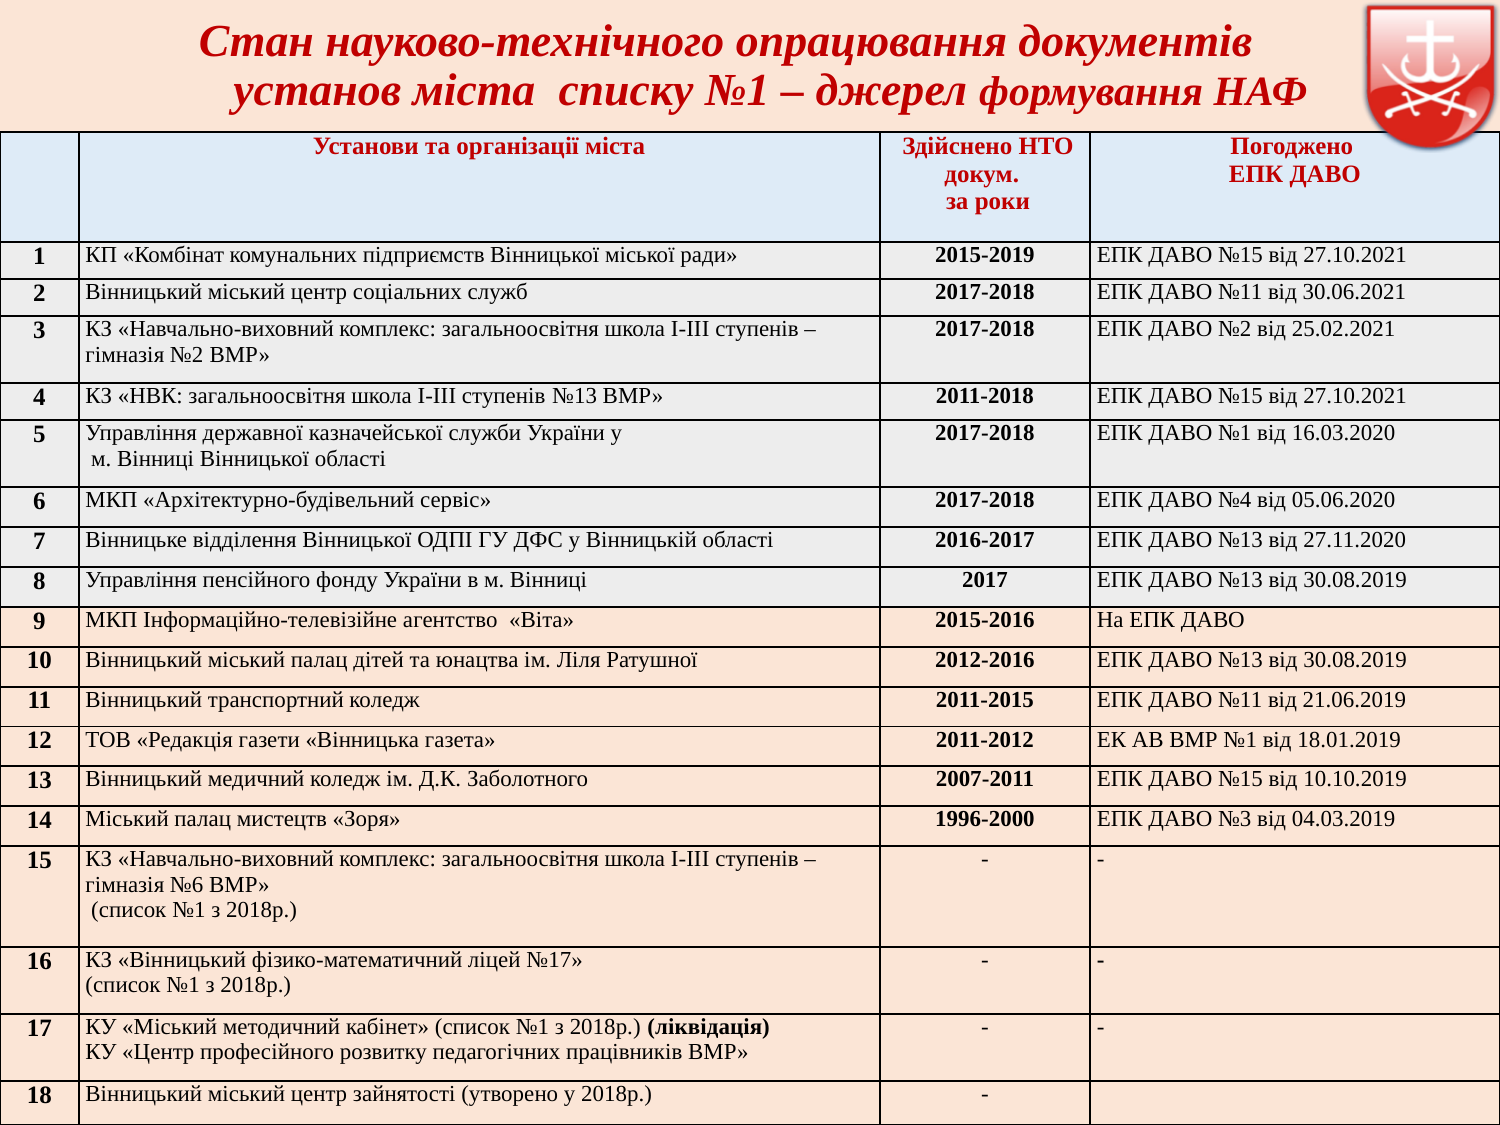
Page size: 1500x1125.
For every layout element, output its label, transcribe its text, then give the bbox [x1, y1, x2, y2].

table_header Установи та організації міста [80, 133, 879, 241]
table_cell Вінницький міський центр зайнятості (утворено у 2018р.) [80, 1082, 879, 1124]
table_cell - [1091, 1015, 1499, 1080]
table_cell 2007-2011 [881, 767, 1089, 805]
table_cell КЗ «НВК: загальноосвітня школа І-ІІІ ступенів №13 ВМР» [80, 384, 879, 419]
table_cell ЕПК ДАВО №13 від 30.08.2019 [1091, 568, 1499, 606]
table_cell 15 [1, 847, 78, 946]
picture [1359, 0, 1500, 153]
table_cell ЕПК ДАВО №1 від 16.03.2020 [1091, 421, 1499, 486]
table_cell КЗ «Навчально-виховний комплекс: загальноосвітня школа І-ІІІ ступенів – гімназія №2 ВМР» [80, 317, 879, 382]
table_cell - [1091, 847, 1499, 946]
table_cell МКП «Архітектурно-будівельний сервіс» [80, 488, 879, 526]
table_cell 7 [1, 528, 78, 566]
table_cell ЕПК ДАВО №2 від 25.02.2021 [1091, 317, 1499, 382]
table_cell ЕПК ДАВО №11 від 30.06.2021 [1091, 280, 1499, 315]
table_cell - [881, 948, 1089, 1013]
table_cell 2017-2018 [881, 421, 1089, 486]
table_cell 12 [1, 727, 78, 765]
table_cell 1 [1, 243, 78, 278]
table_cell - [1091, 948, 1499, 1013]
table_cell 13 [1, 767, 78, 805]
table_cell КУ «Міський методичний кабінет» (список №1 з 2018р.) (ліквідація) КУ «Центр професійного розвитку педагогічних працівників ВМР» [80, 1015, 879, 1080]
table_cell ЕПК ДАВО №13 від 30.08.2019 [1091, 648, 1499, 686]
table_cell - [881, 1082, 1089, 1124]
table_cell 2017-2018 [881, 280, 1089, 315]
table_cell Вінницький транспортний коледж [80, 688, 879, 726]
table_cell 2011-2018 [881, 384, 1089, 419]
table_cell МКП Інформаційно-телевізійне агентство «Віта» [80, 608, 879, 646]
table_cell ЕПК ДАВО №15 від 27.10.2021 [1091, 243, 1499, 278]
table_cell 2017 [881, 568, 1089, 606]
table_cell ЕПК ДАВО №4 від 05.06.2020 [1091, 488, 1499, 526]
table_cell На ЕПК ДАВО [1091, 608, 1499, 646]
table_cell ЕПК ДАВО №15 від 10.10.2019 [1091, 767, 1499, 805]
table_cell 2017-2018 [881, 488, 1089, 526]
table_cell 5 [1, 421, 78, 486]
title Стан науково-технічного опрацювання документів установ міста списку №1 – джерел формування НАФ [0, 0, 1359, 131]
table_cell 2016-2017 [881, 528, 1089, 566]
table_cell 9 [1, 608, 78, 646]
table_cell ЕПК ДАВО №13 від 27.11.2020 [1091, 528, 1499, 566]
table_cell Вінницький медичний коледж ім. Д.К. Заболотного [80, 767, 879, 805]
table_cell КП «Комбінат комунальних підприємств Вінницької міської ради» [80, 243, 879, 278]
table_cell ЕК АВ ВМР №1 від 18.01.2019 [1091, 727, 1499, 765]
table_cell 2 [1, 280, 78, 315]
table_cell 2015-2019 [881, 243, 1089, 278]
table_cell 2015-2016 [881, 608, 1089, 646]
table_cell Вінницький міський центр соціальних служб [80, 280, 879, 315]
table_header [1, 133, 78, 241]
table_cell 2017-2018 [881, 317, 1089, 382]
table_cell ЕПК ДАВО №3 від 04.03.2019 [1091, 807, 1499, 845]
table_cell ТОВ «Редакція газети «Вінницька газета» [80, 727, 879, 765]
table_cell 4 [1, 384, 78, 419]
table_cell Управління державної казначейської служби України у м. Вінниці Вінницької області [80, 421, 879, 486]
table_cell 2011-2012 [881, 727, 1089, 765]
table_header Здійснено НТО докум. за роки [881, 133, 1089, 241]
table_cell - [881, 847, 1089, 946]
table_cell ЕПК ДАВО №11 від 21.06.2019 [1091, 688, 1499, 726]
table_cell КЗ «Навчально-виховний комплекс: загальноосвітня школа І-ІІІ ступенів – гімназія №6 ВМР» (список №1 з 2018р.) [80, 847, 879, 946]
table_cell 16 [1, 948, 78, 1013]
table_cell Вінницьке відділення Вінницької ОДПІ ГУ ДФС у Вінницькій області [80, 528, 879, 566]
table_cell 14 [1, 807, 78, 845]
table_cell Міський палац мистецтв «Зоря» [80, 807, 879, 845]
table_cell 2012-2016 [881, 648, 1089, 686]
table_cell 6 [1, 488, 78, 526]
table_cell 3 [1, 317, 78, 382]
table_cell ЕПК ДАВО №15 від 27.10.2021 [1091, 384, 1499, 419]
table_cell 2011-2015 [881, 688, 1089, 726]
table_cell 18 [1, 1082, 78, 1124]
table_cell 10 [1, 648, 78, 686]
table_cell 1996-2000 [881, 807, 1089, 845]
table_cell Управління пенсійного фонду України в м. Вінниці [80, 568, 879, 606]
table_cell - [881, 1015, 1089, 1080]
table_cell 11 [1, 688, 78, 726]
table_cell КЗ «Вінницький фізико-математичний ліцей №17» (список №1 з 2018р.) [80, 948, 879, 1013]
table_cell 8 [1, 568, 78, 606]
table_cell 17 [1, 1015, 78, 1080]
table_cell [1091, 1082, 1499, 1124]
table_header Погоджено ЕПК ДАВО [1091, 133, 1499, 241]
table_cell Вінницький міський палац дітей та юнацтва ім. Ліля Ратушної [80, 648, 879, 686]
